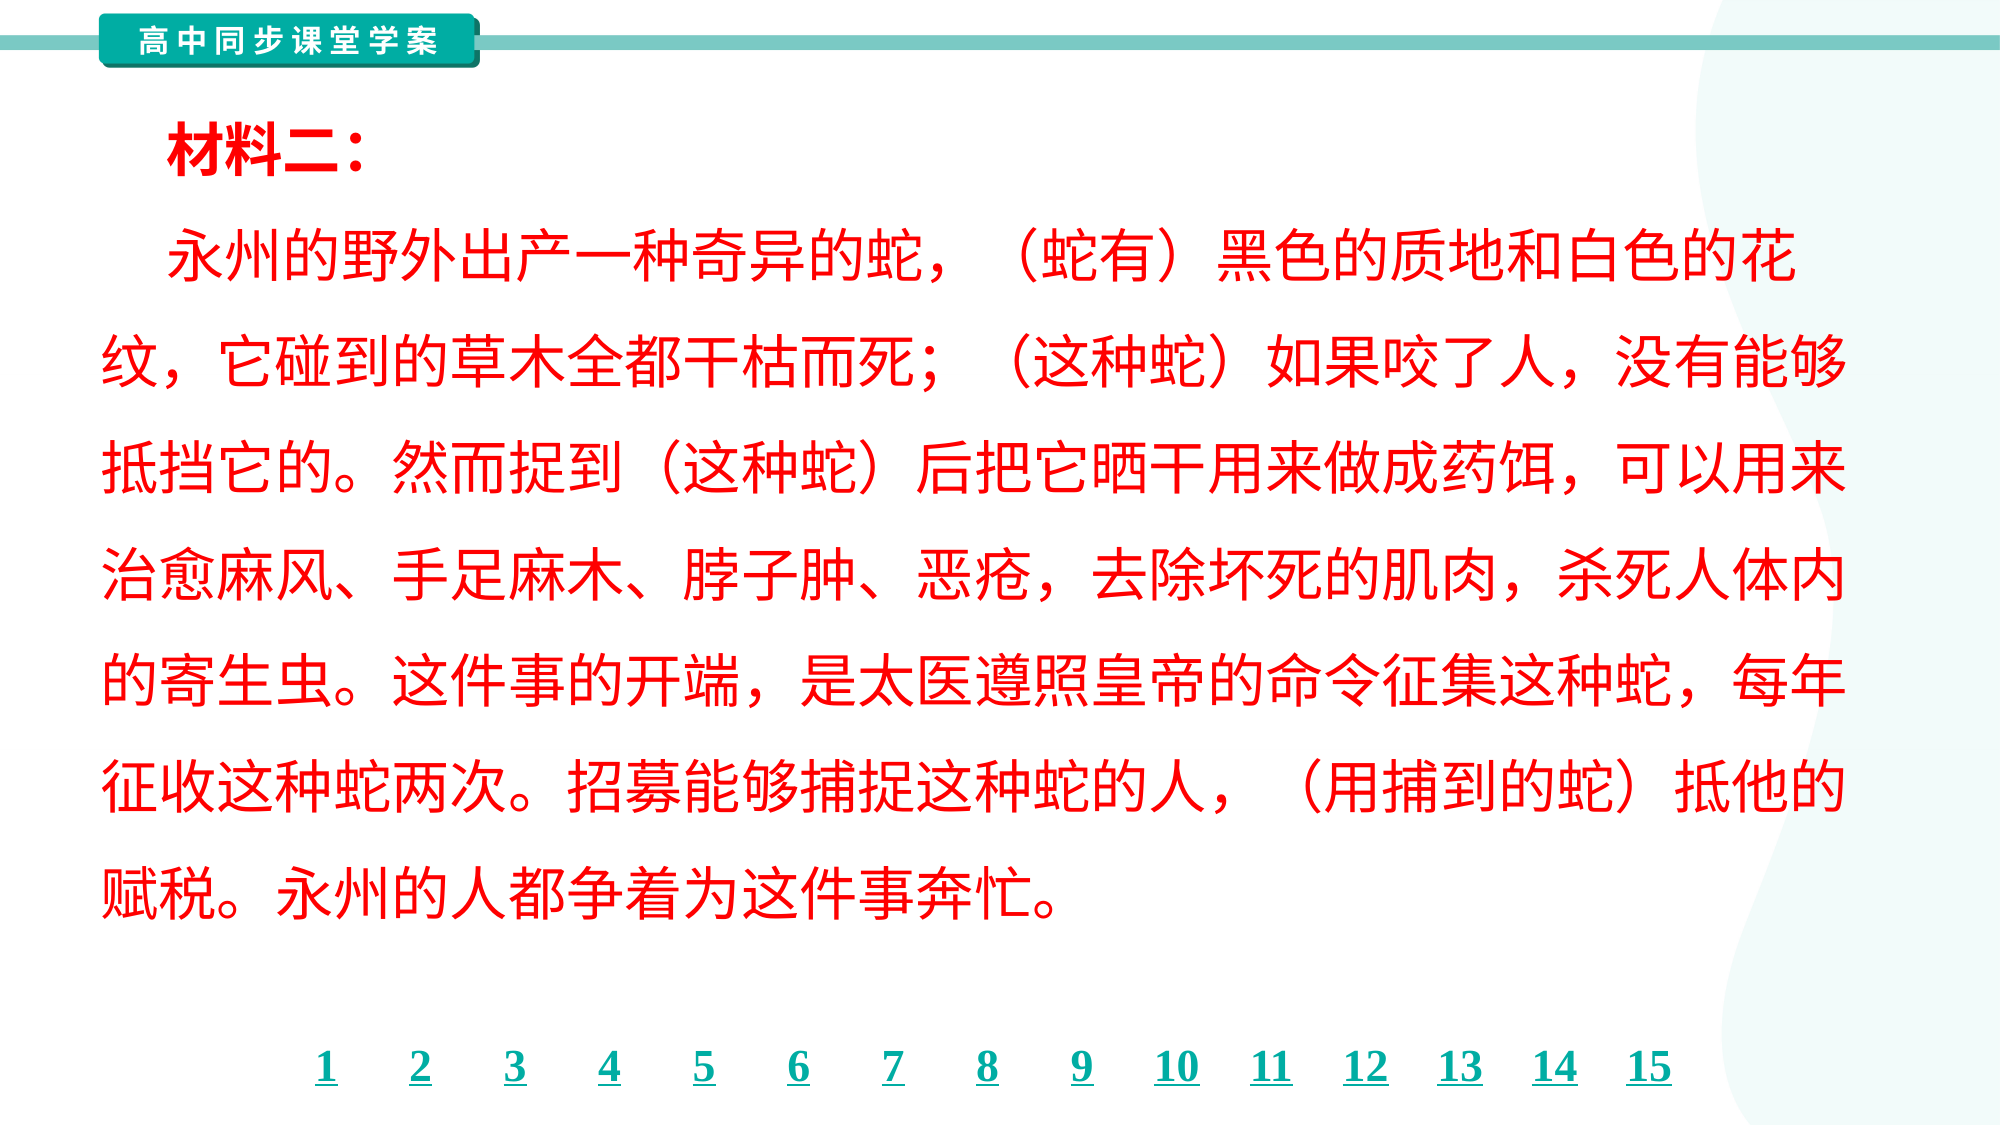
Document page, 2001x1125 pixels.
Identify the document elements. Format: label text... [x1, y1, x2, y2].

picture [0, 0, 2000, 1125]
text_box 材料二： 永州的野外出产一种奇异的蛇，（蛇有）黑色的质地和白色的花 纹，它碰到的草木全都干枯而死；（这种蛇）如果咬了人，没有能够 抵挡它的。然而捉到（这种蛇）后把它晒干用来做成药饵，可以用来 治愈麻风、手足麻木、脖子肿、恶疮，去除坏死的肌肉，杀死人体内 的寄生虫。这件事的开端，是太医遵照皇帝的命令征集这种蛇，每年 征收这种蛇两次。招募能够捕捉这种蛇的人，（用捕到的蛇）抵他的 赋税。永州的人都争着为这件事奔忙。 [100, 76, 1899, 927]
